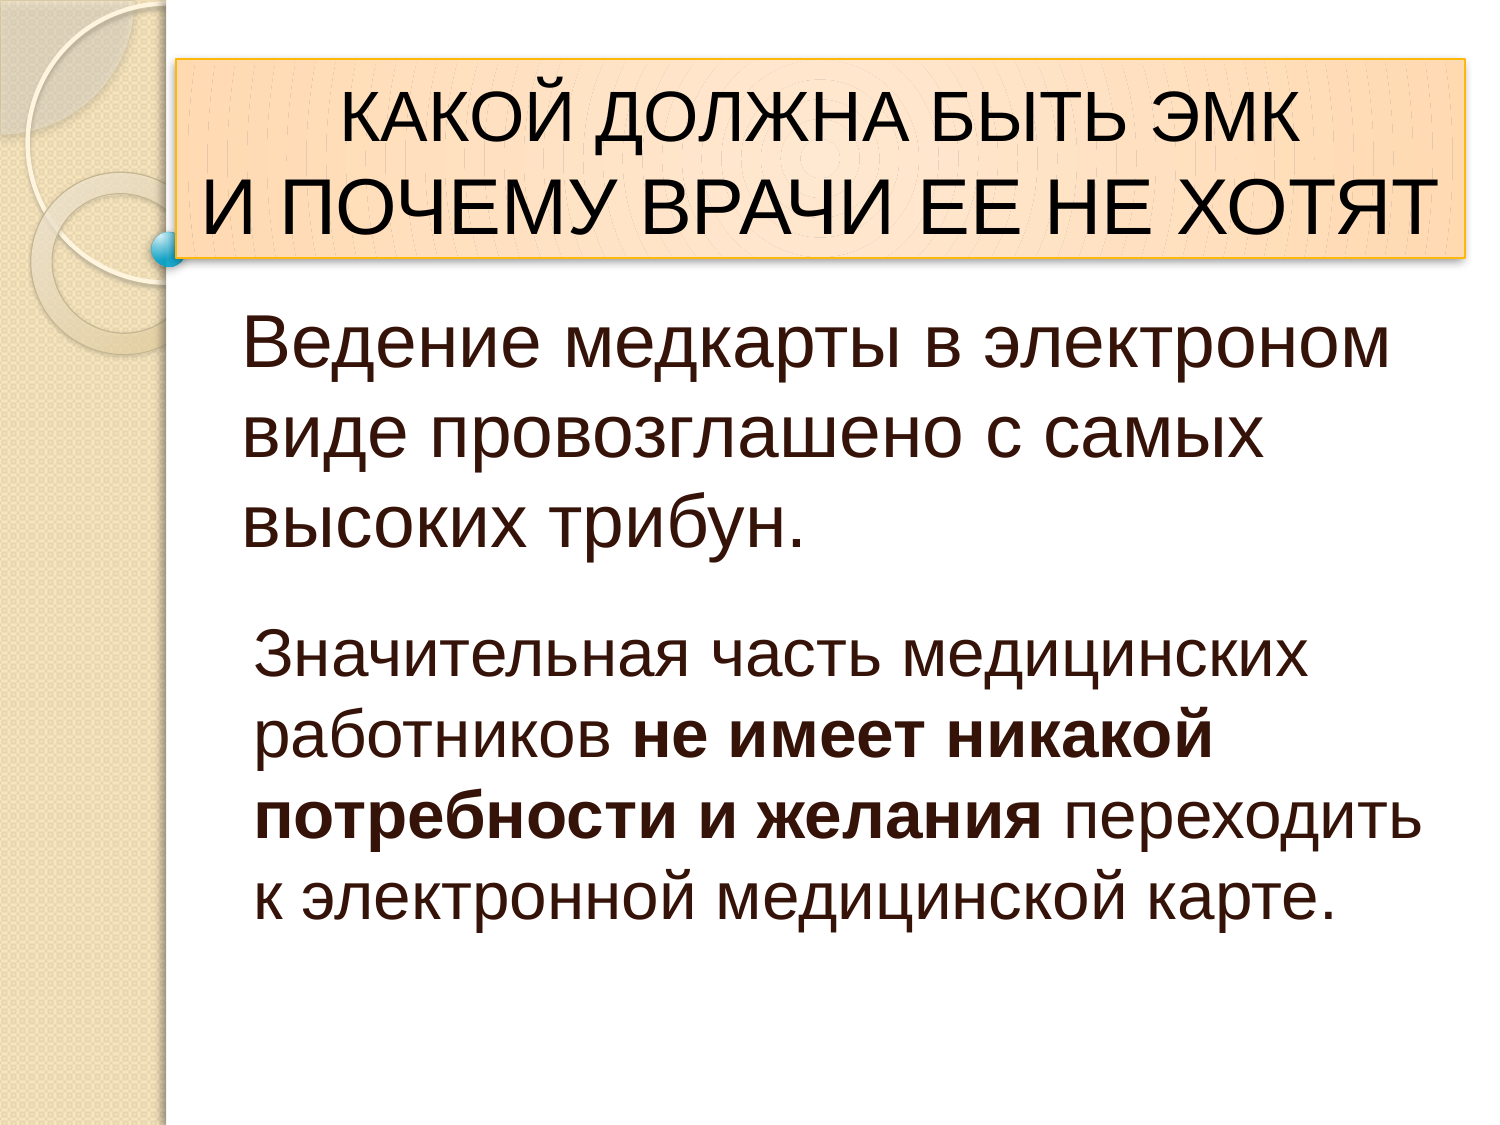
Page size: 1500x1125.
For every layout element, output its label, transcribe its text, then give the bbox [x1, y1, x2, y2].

text_box Значительная часть медицинских работников не имеет никакой потребности и желания переходить к электронной медицинской карте. [234, 609, 1450, 1023]
subtitle Ведение медкарты в электроном виде провозглашено с самых высоких трибун. [222, 292, 1438, 581]
title КАКОЙ ДОЛЖНА БЫТЬ ЭМК И ПОЧЕМУ ВРАЧИ ЕЕ НЕ ХОТЯТ [175, 58, 1466, 259]
